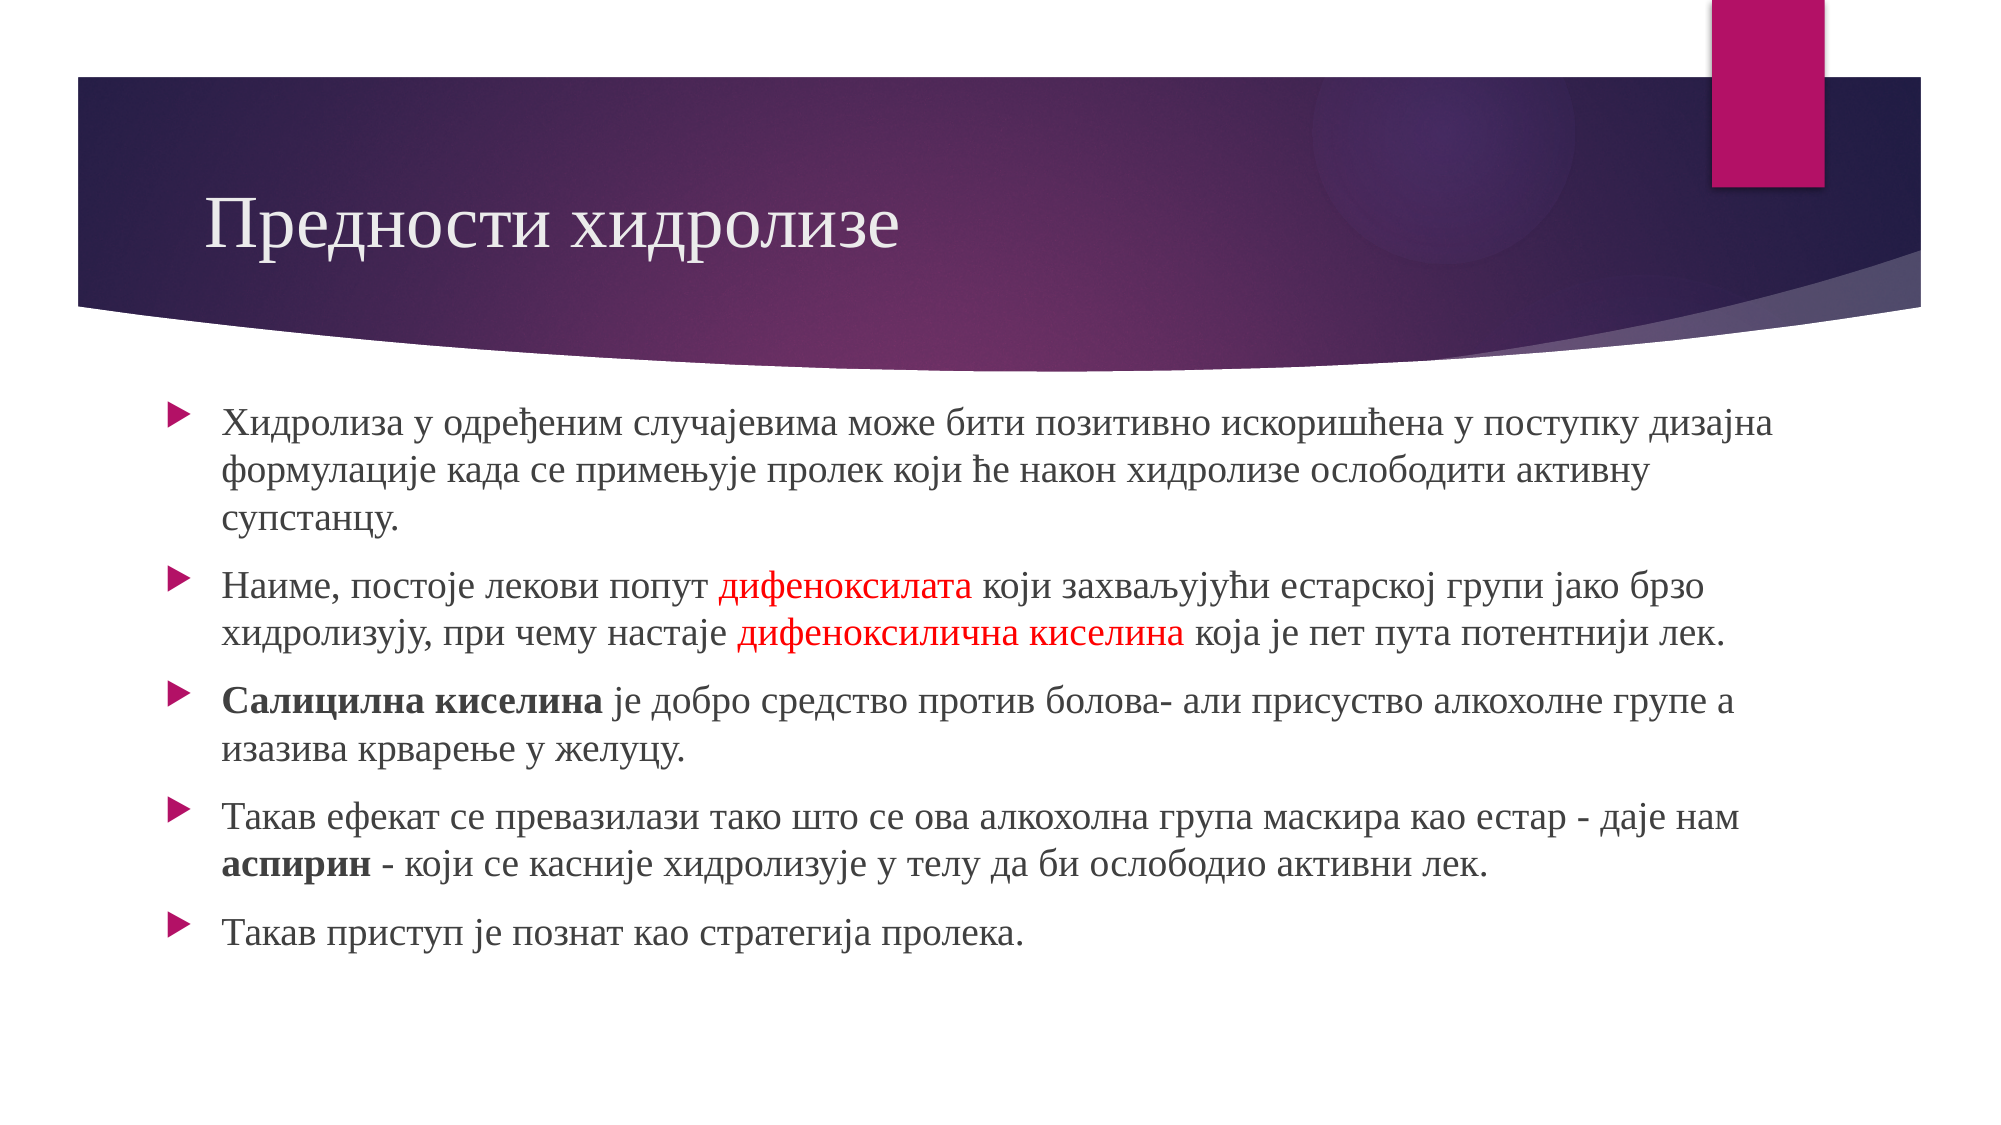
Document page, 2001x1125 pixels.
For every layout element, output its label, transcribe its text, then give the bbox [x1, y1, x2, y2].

title Предности хидролизе [189, 159, 1627, 276]
list Хидролиза у одређеним случајевима може бити позитивно искоришћена у поступку дизајна формулације када се примењује пролек који ће након хидролизе ослободити активну супстанцу. Наиме, постоје лекови попут дифеноксилата који захваљујући естарској групи јако брзо хидролизују, при чему настаје дифеноксилична киселина која је пет пута потентнији лек. Салицилна киселина је добро средство против болова- али присуство алкохолне групе а изазива крварење у желуцу. Такав ефекат се превазилази тако што се ова алкохолна група маскира као естар - даје нам аспирин - који се касније хидролизује у телу да би ослободио активни лек. Такав приступ је познат као стратегија пролека. [149, 388, 1850, 1085]
